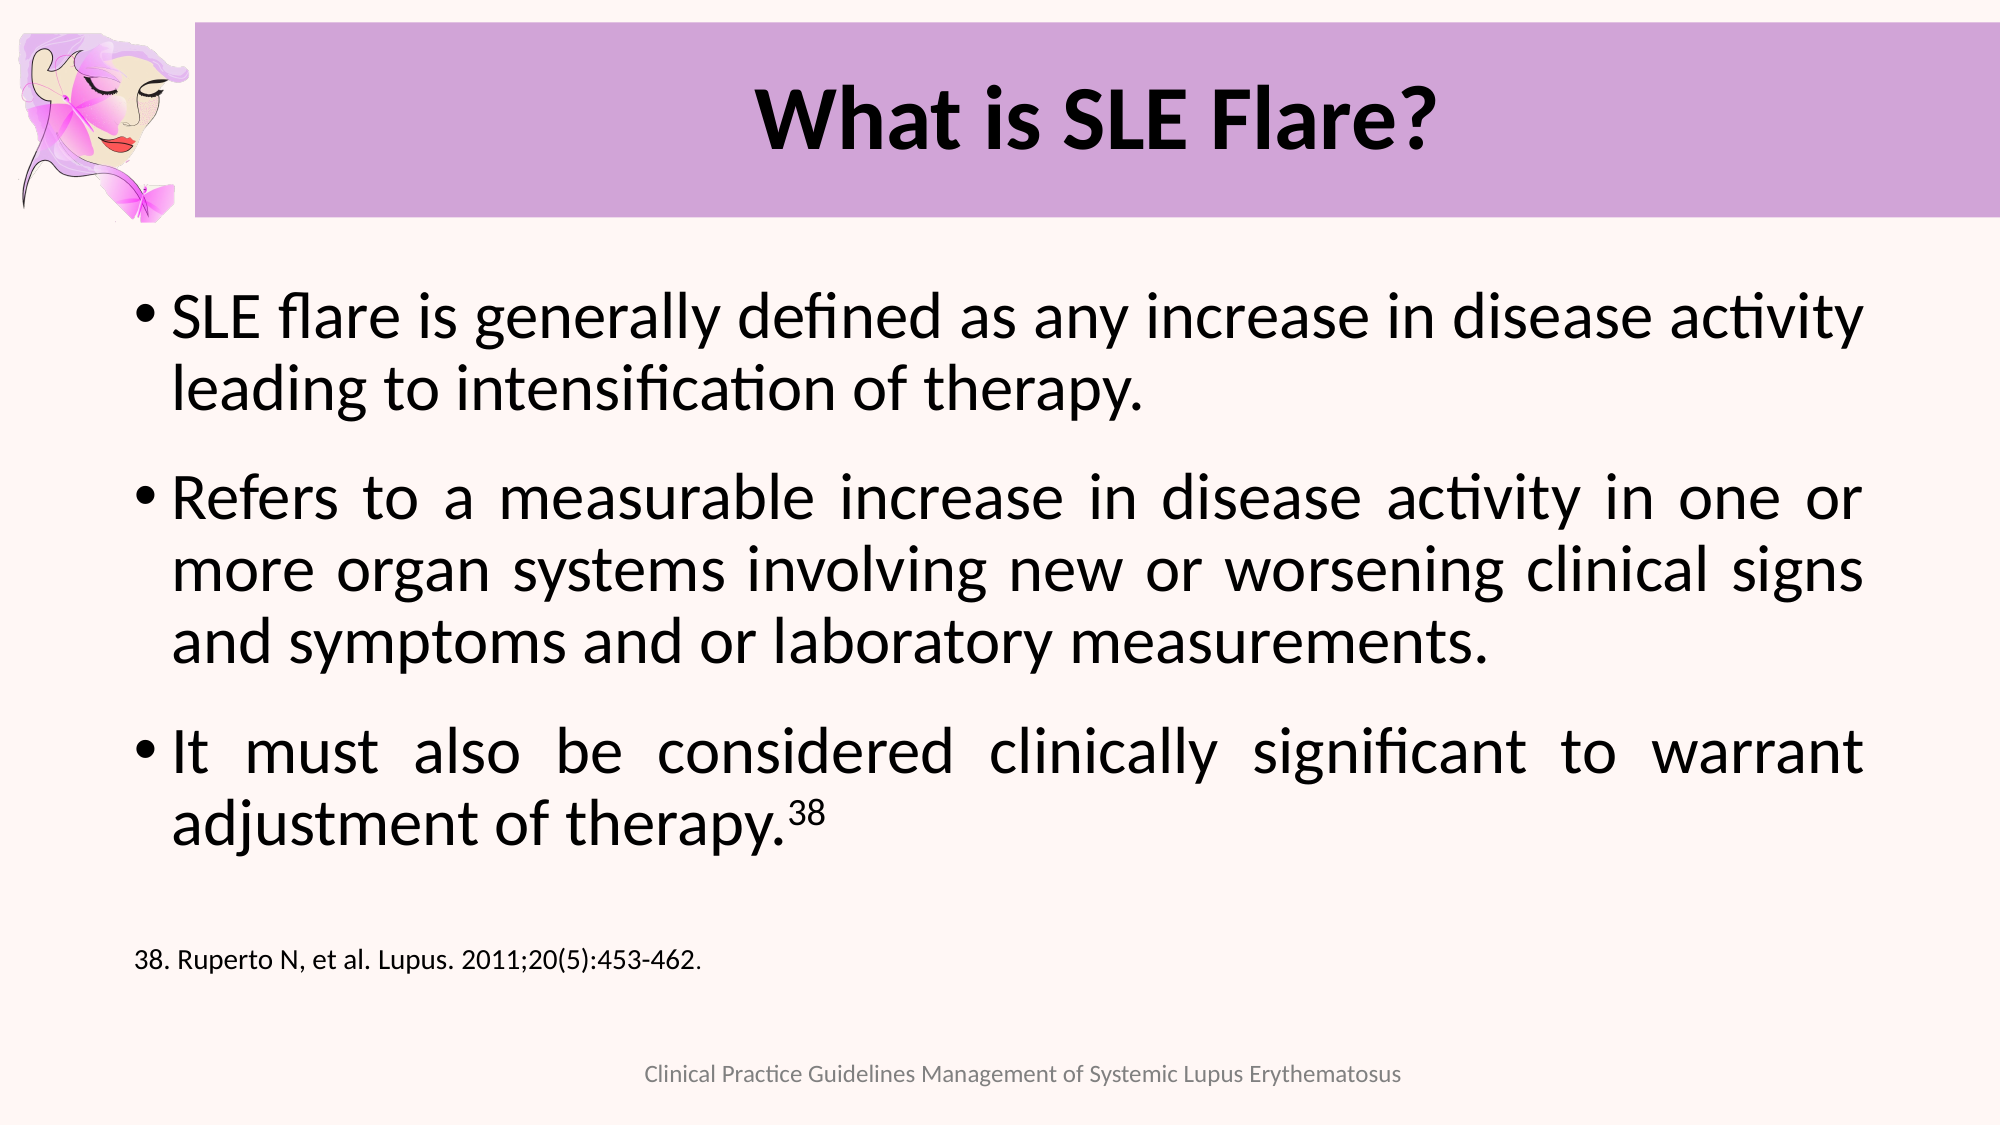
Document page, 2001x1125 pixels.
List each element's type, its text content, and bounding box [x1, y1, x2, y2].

text_box 38. Ruperto N, et al. Lupus. 2011;20(5):453-462. [118, 937, 1882, 1042]
title What is SLE Flare? [195, 22, 2000, 218]
picture [0, 10, 210, 248]
list SLE flare is generally defined as any increase in disease activity leading to intensification of therapy. Refers to a measurable increase in disease activity in one or more organ systems involving new or worsening clinical signs and symptoms and or laboratory measurements. It must also be considered clinically significant to warrant adjustment of therapy.38 [118, 273, 1882, 937]
